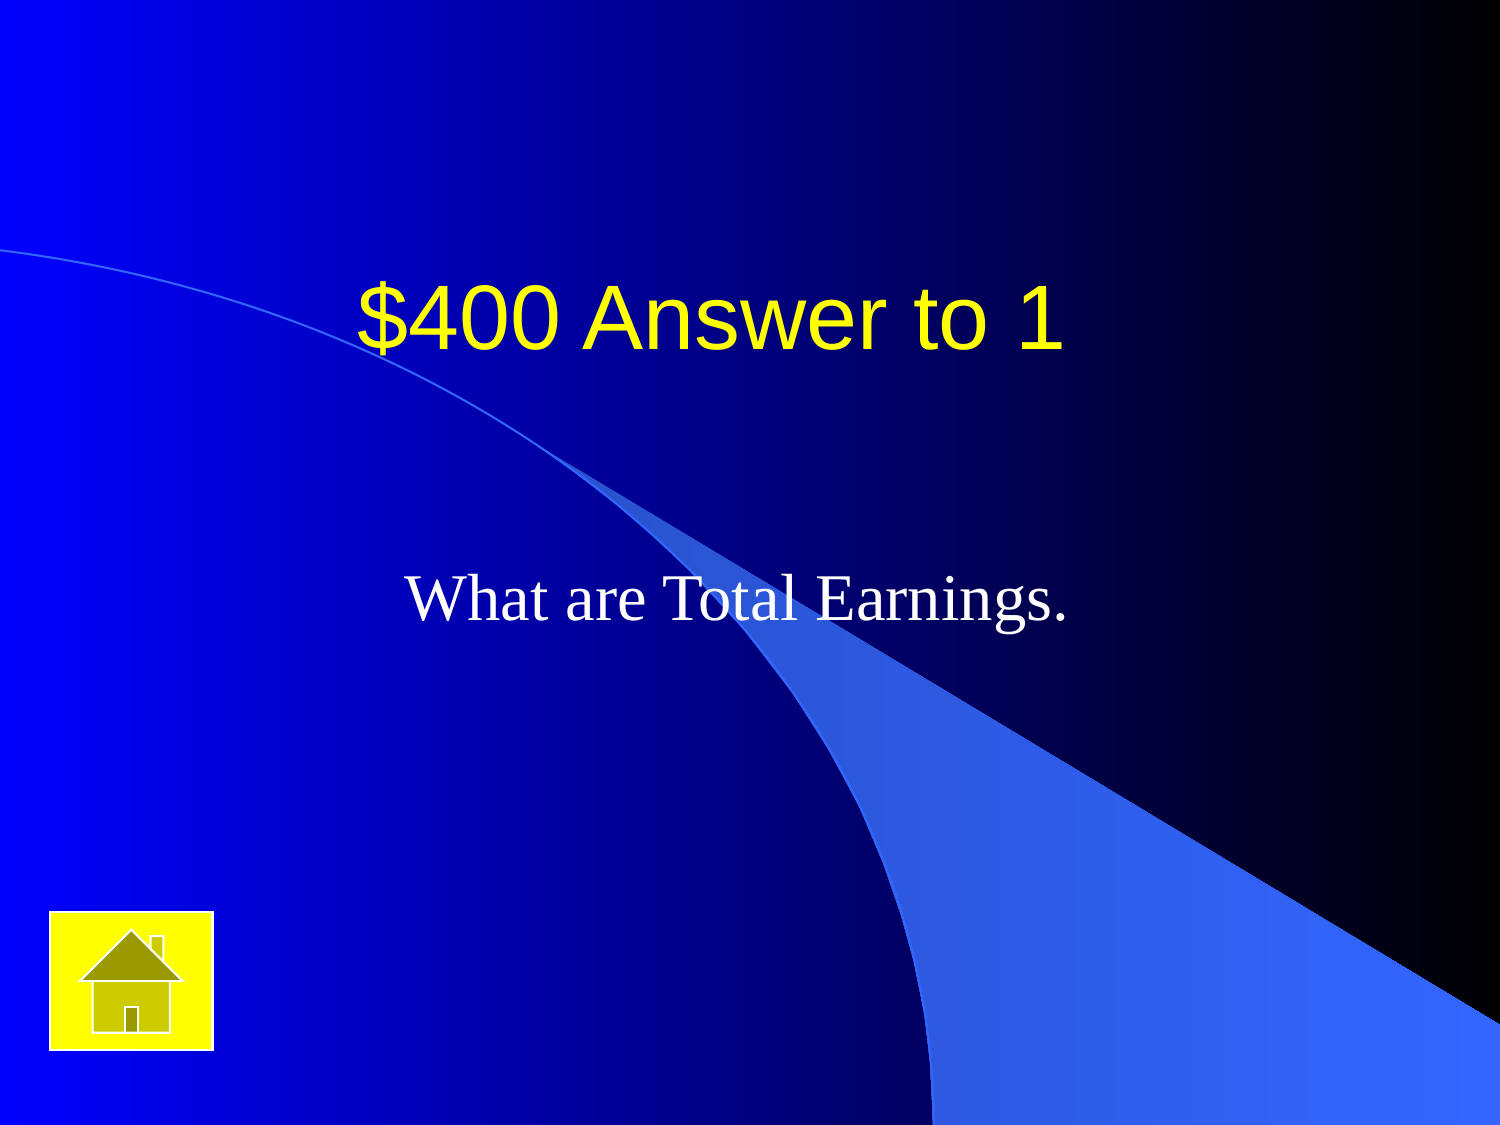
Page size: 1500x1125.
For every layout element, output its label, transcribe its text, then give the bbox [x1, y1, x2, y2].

title $400 Answer to 1 [74, 187, 1351, 376]
subtitle What are Total Earnings. [162, 449, 1313, 738]
